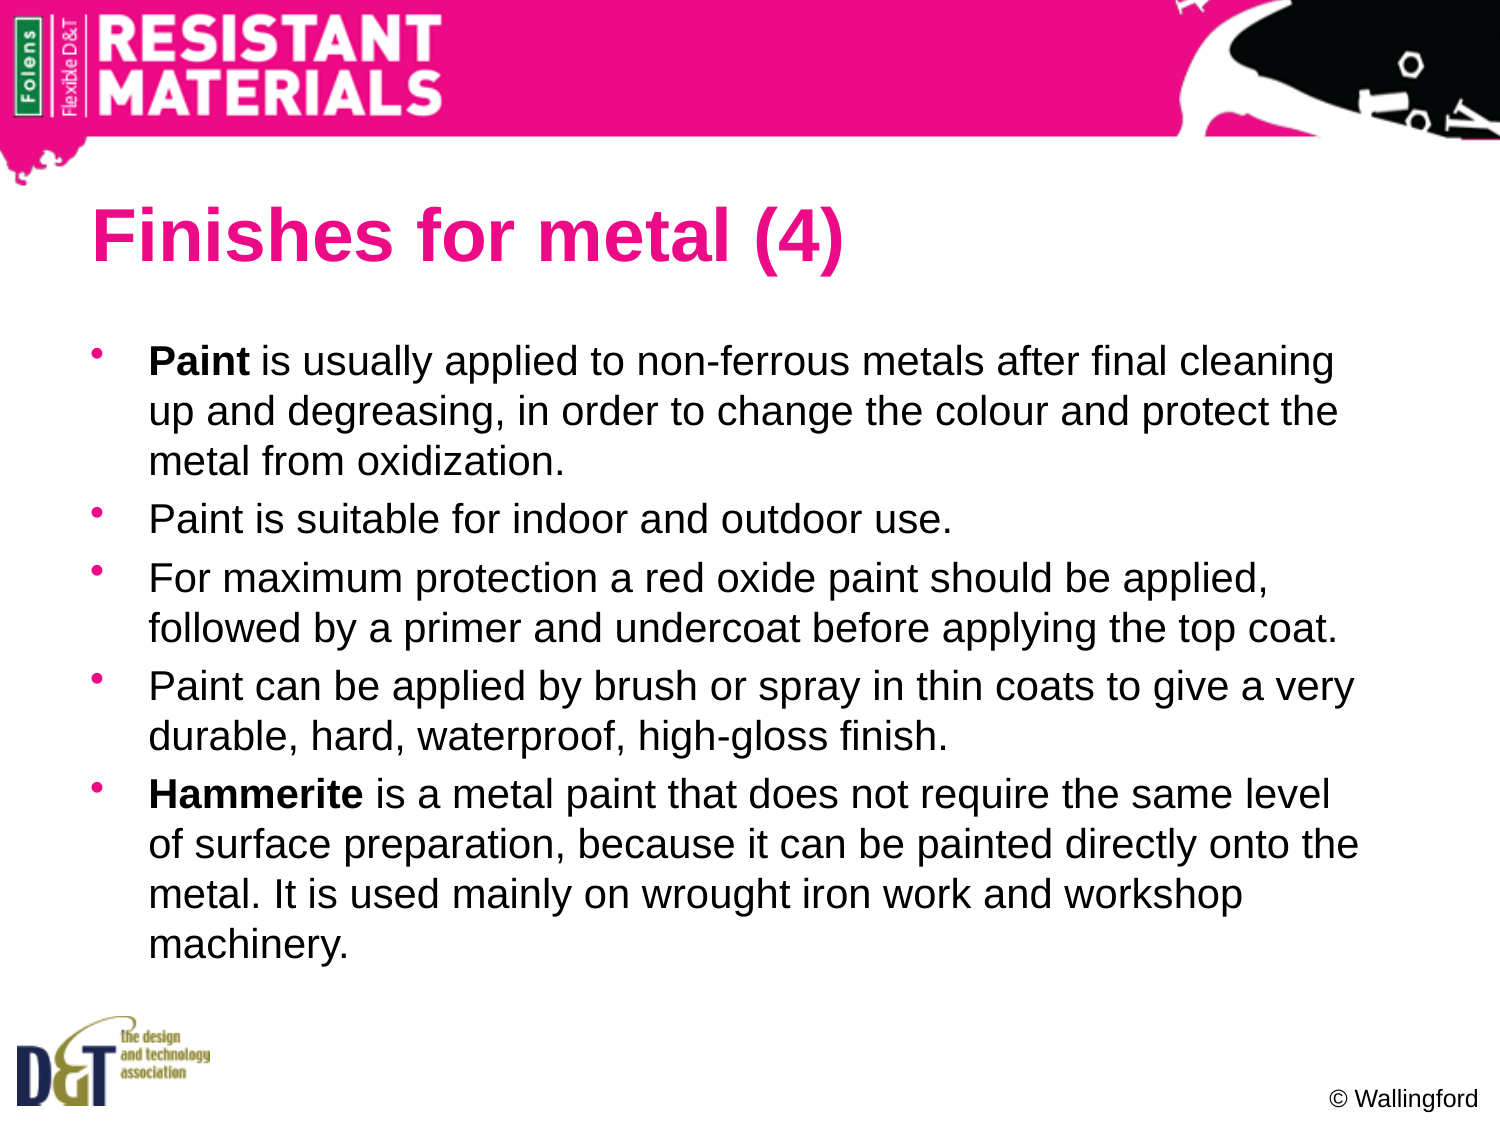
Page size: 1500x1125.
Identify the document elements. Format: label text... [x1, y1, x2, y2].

picture [0, 0, 1500, 1125]
text_box © Wallingford [1257, 1074, 1495, 1125]
list Paint is usually applied to non-ferrous metals after final cleaning up and degreasing, in order to change the colour and protect the metal from oxidization. Paint is suitable for indoor and outdoor use. For maximum protection a red oxide paint should be applied, followed by a primer and undercoat before applying the top coat. Paint can be applied by brush or spray in thin coats to give a very durable, hard, waterproof, high-gloss finish. Hammerite is a metal paint that does not require the same level of surface preparation, because it can be painted directly onto the metal. It is used mainly on wrought iron work and workshop machinery. [75, 326, 1388, 1005]
title Finishes for metal (4) [76, 160, 1427, 301]
